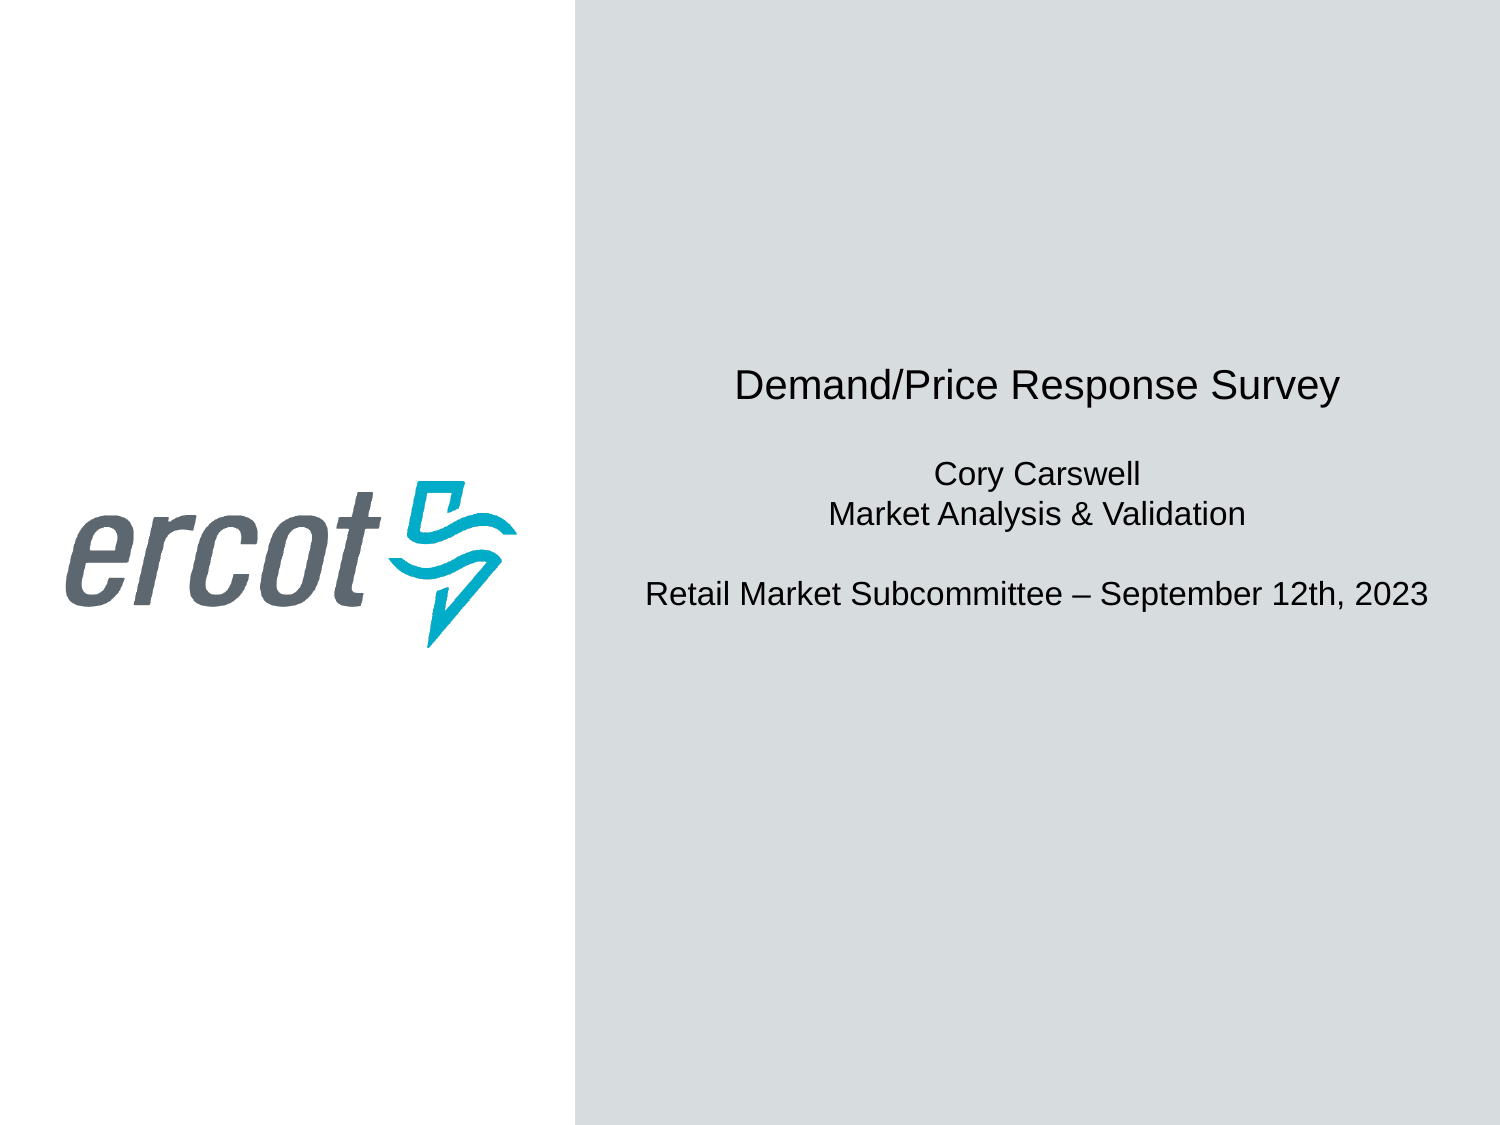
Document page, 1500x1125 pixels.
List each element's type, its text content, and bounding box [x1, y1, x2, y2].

picture [56, 471, 525, 654]
text_box Demand/Price Response Survey Cory Carswell Market Analysis & Validation Retail Market Subcommittee – September 12th, 2023 [612, 350, 1463, 620]
